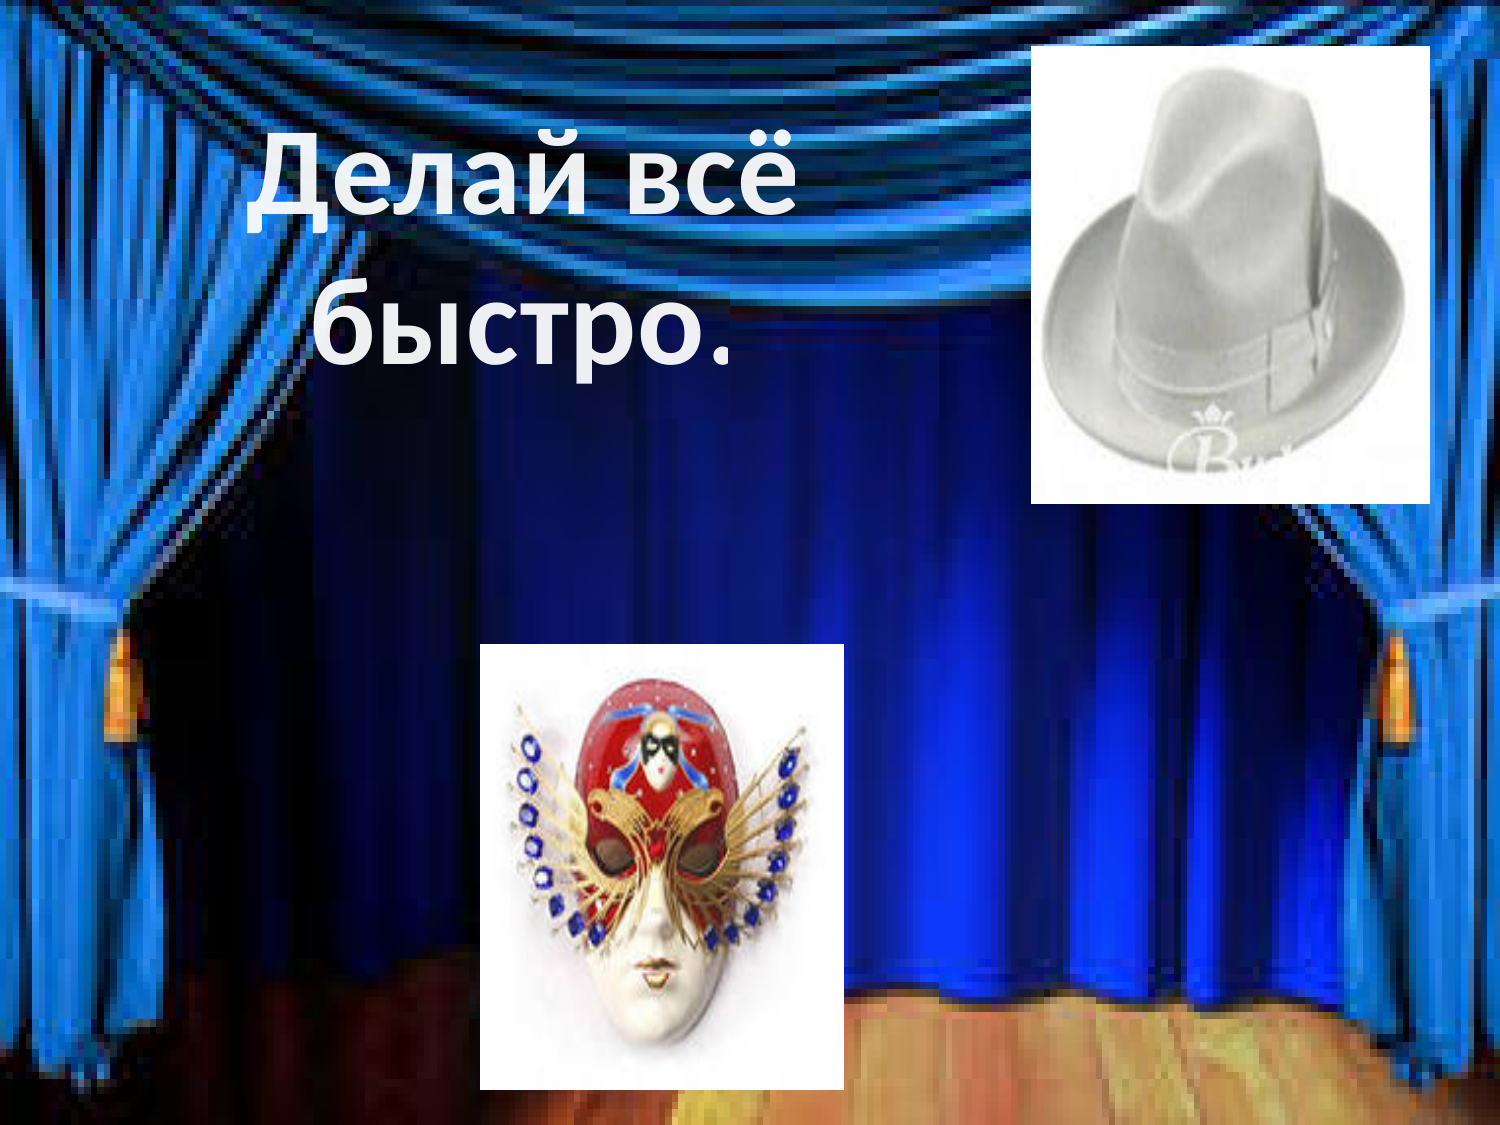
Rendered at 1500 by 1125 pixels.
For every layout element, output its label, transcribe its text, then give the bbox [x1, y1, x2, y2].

text_box Делай всё быстро. [46, 81, 1003, 397]
picture [0, 0, 1500, 1125]
